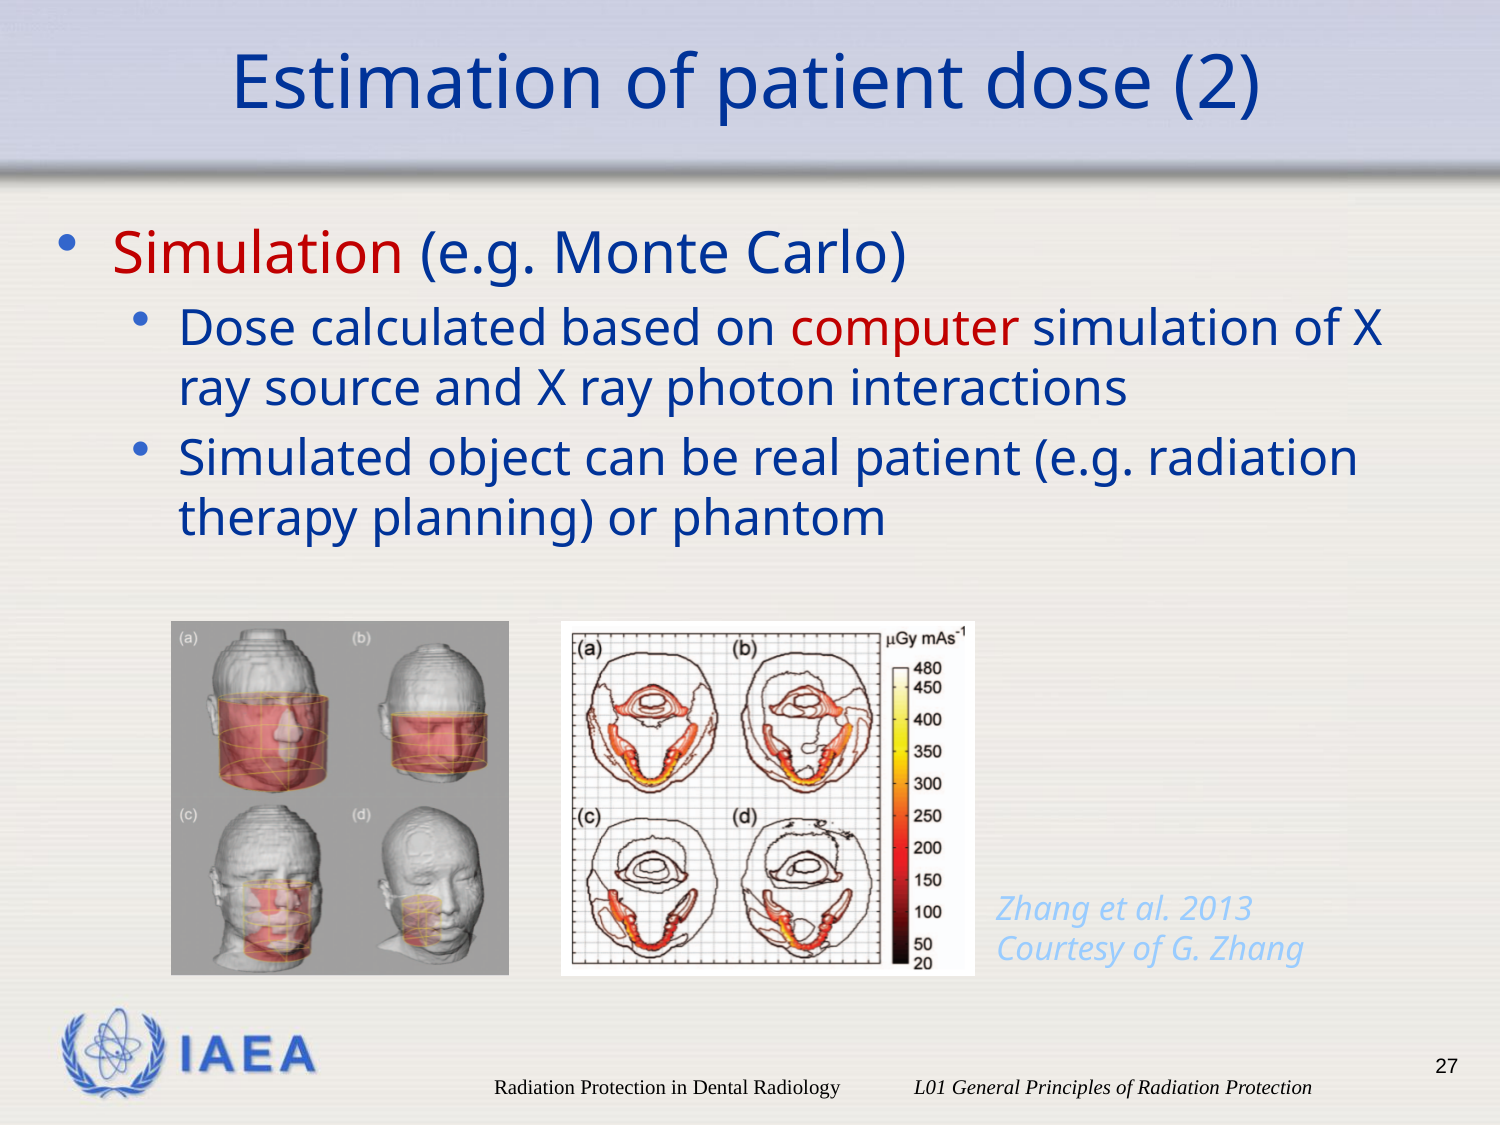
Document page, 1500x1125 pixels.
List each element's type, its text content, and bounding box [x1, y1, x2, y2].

title Estimation of patient dose (2) [46, 15, 1447, 142]
slide_number 27 [1389, 1044, 1474, 1093]
picture [0, 0, 1500, 1125]
text_box Zhang et al. 2013 Courtesy of G. Zhang [981, 879, 1320, 975]
list Simulation (e.g. Monte Carlo) Dose calculated based on computer simulation of X ray source and X ray photon interactions Simulated object can be real patient (e.g. radiation therapy planning) or phantom [41, 207, 1471, 1012]
text_box Radiation Protection in Dental Radiology L01 General Principles of Radiation Protection [454, 1065, 1353, 1106]
